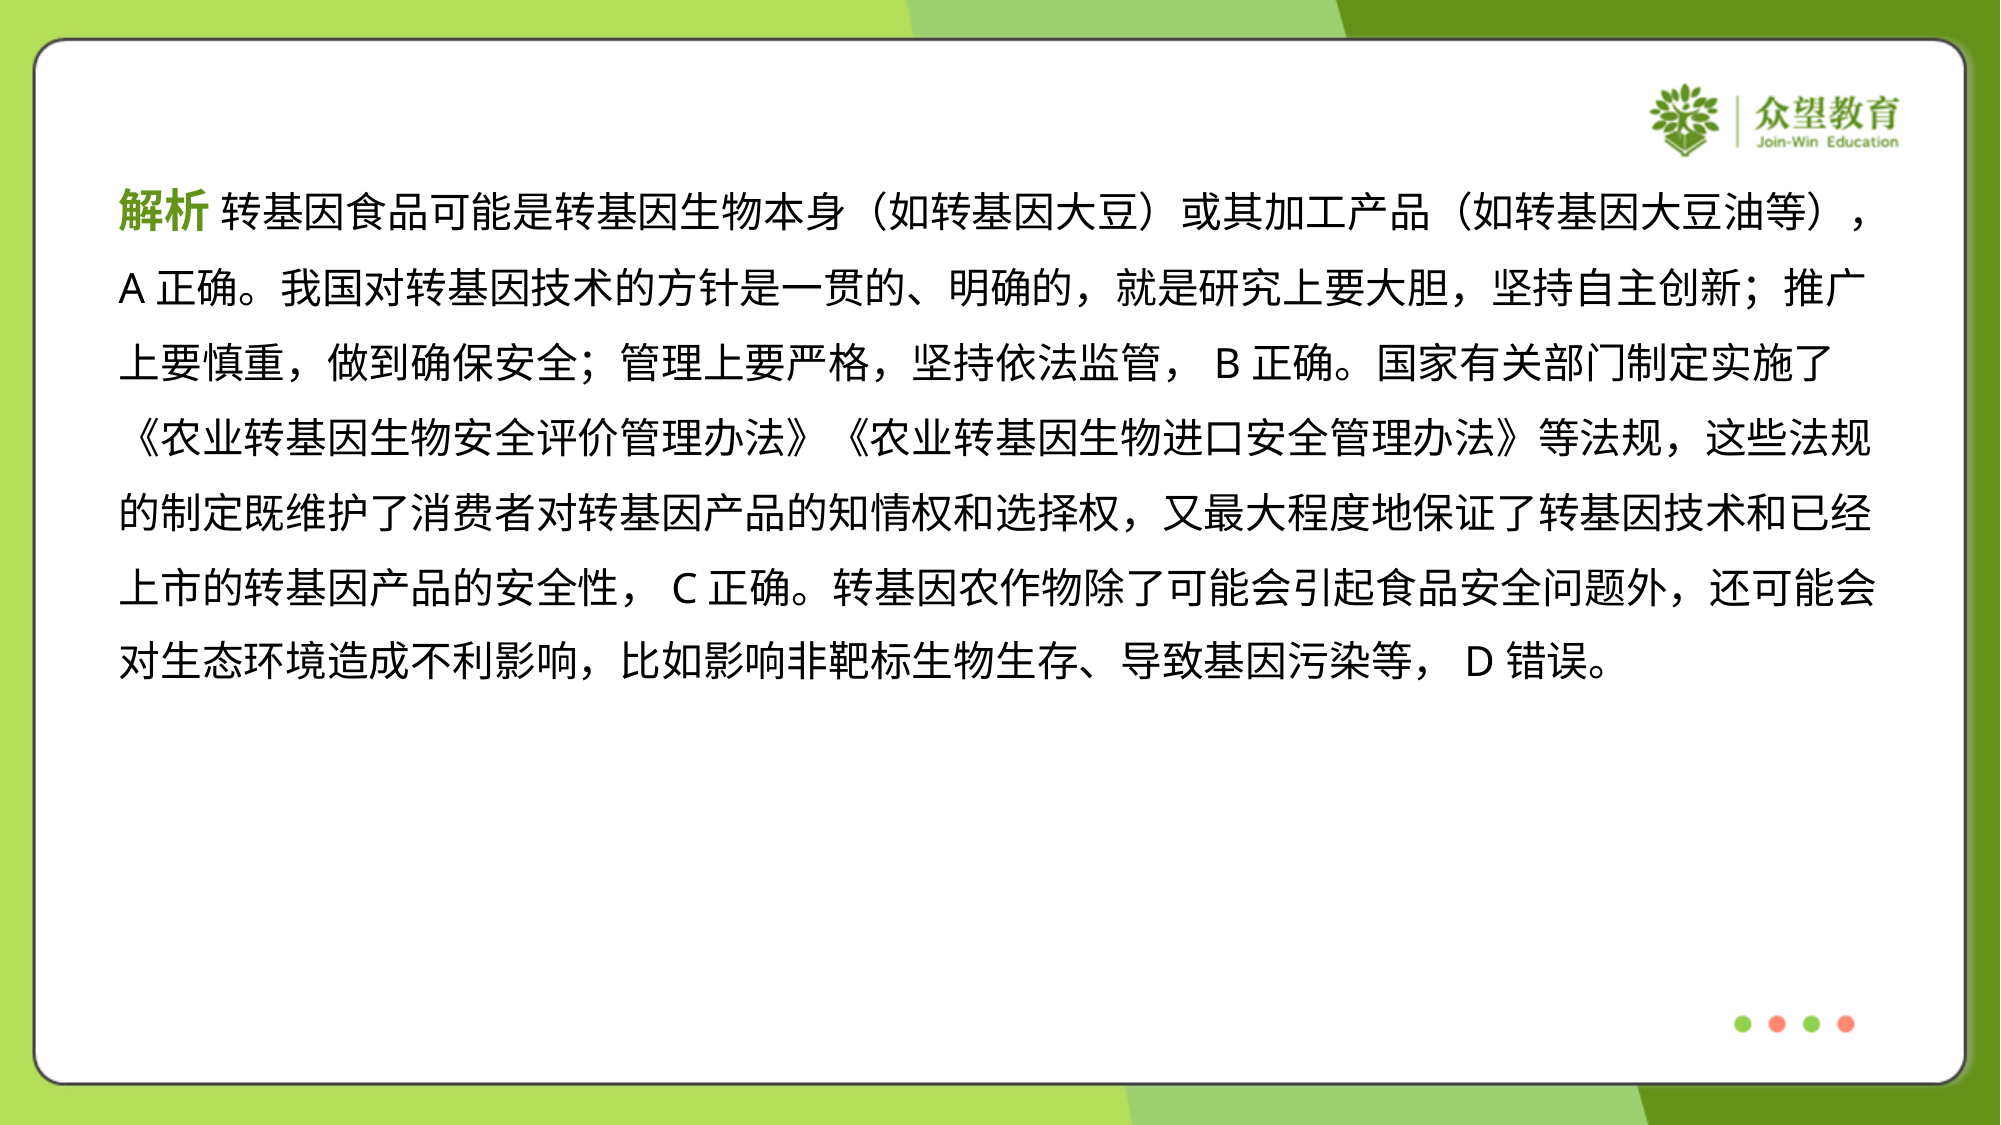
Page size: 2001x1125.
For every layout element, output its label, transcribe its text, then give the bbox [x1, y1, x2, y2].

picture [0, 0, 2000, 1125]
text_box 解析 转基因食品可能是转基因生物本身（如转基因大豆）或其加工产品（如转基因大豆油等）， A正确。我国对转基因技术的方针是一贯的、明确的，就是研究上要大胆，坚持自主创新；推广 上要慎重，做到确保安全；管理上要严格，坚持依法监管，B正确。国家有关部门制定实施了 《农业转基因生物安全评价管理办法》《农业转基因生物进口安全管理办法》等法规，这些法规 的制定既维护了消费者对转基因产品的知情权和选择权，又最大程度地保证了转基因技术和已经 上市的转基因产品的安全性，C正确。转基因农作物除了可能会引起食品安全问题外，还可能会 对生态环境造成不利影响，比如影响非靶标生物生存、导致基因污染等，D错误。 [118, 159, 1883, 677]
